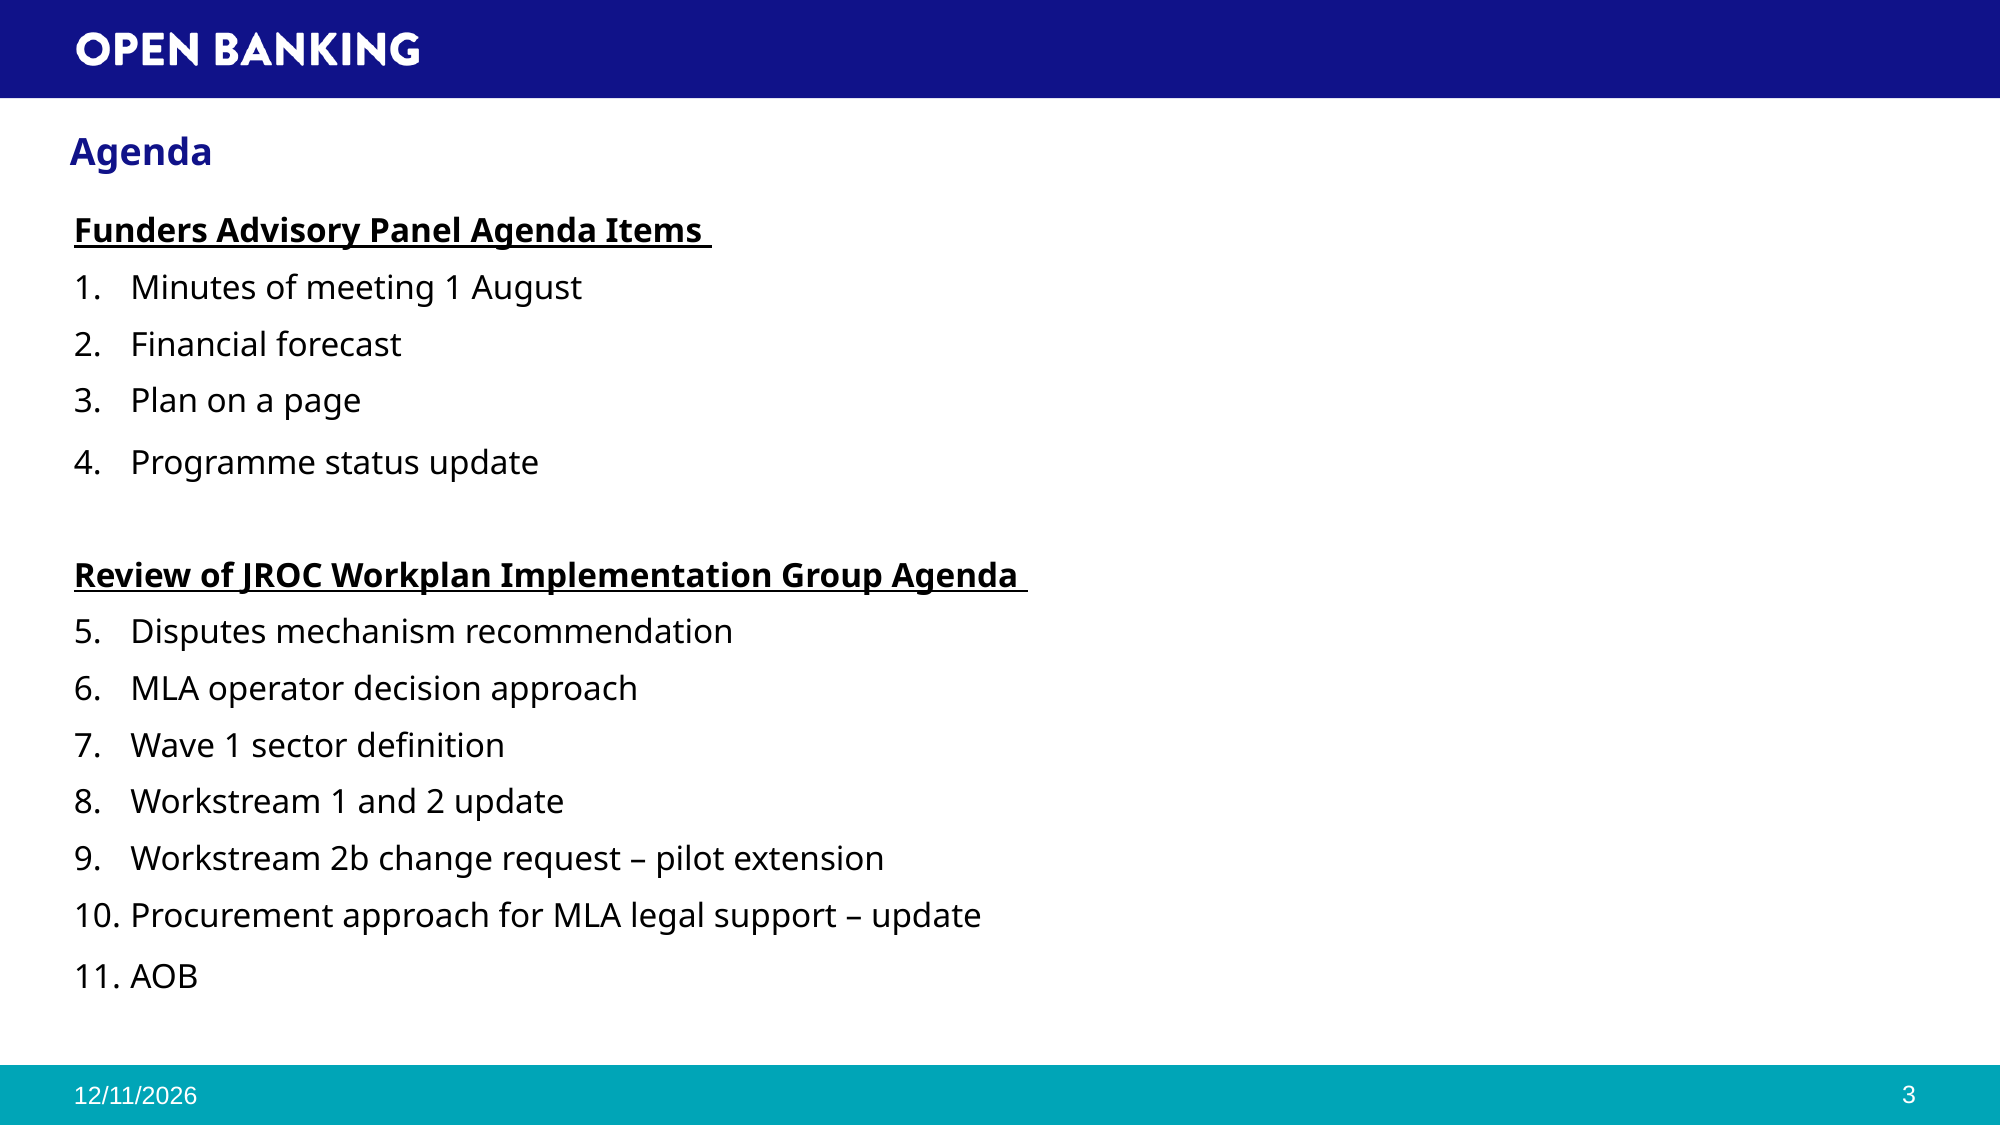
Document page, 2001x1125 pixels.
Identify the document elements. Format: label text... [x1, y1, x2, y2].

list Funders Advisory Panel Agenda Items Minutes of meeting 1 August Financial forecast Plan on a page Programme status update Review of JROC Workplan Implementation Group Agenda Disputes mechanism recommendation MLA operator decision approach Wave 1 sector definition Workstream 1 and 2 update Workstream 2b change request – pilot extension Procurement approach for MLA legal support – update AOB [59, 206, 1936, 1018]
slide_number 3 [1412, 1064, 1932, 1124]
picture [43, 0, 452, 99]
title Agenda [54, 125, 1629, 207]
footer [662, 1064, 1338, 1124]
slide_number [59, 1065, 509, 1125]
